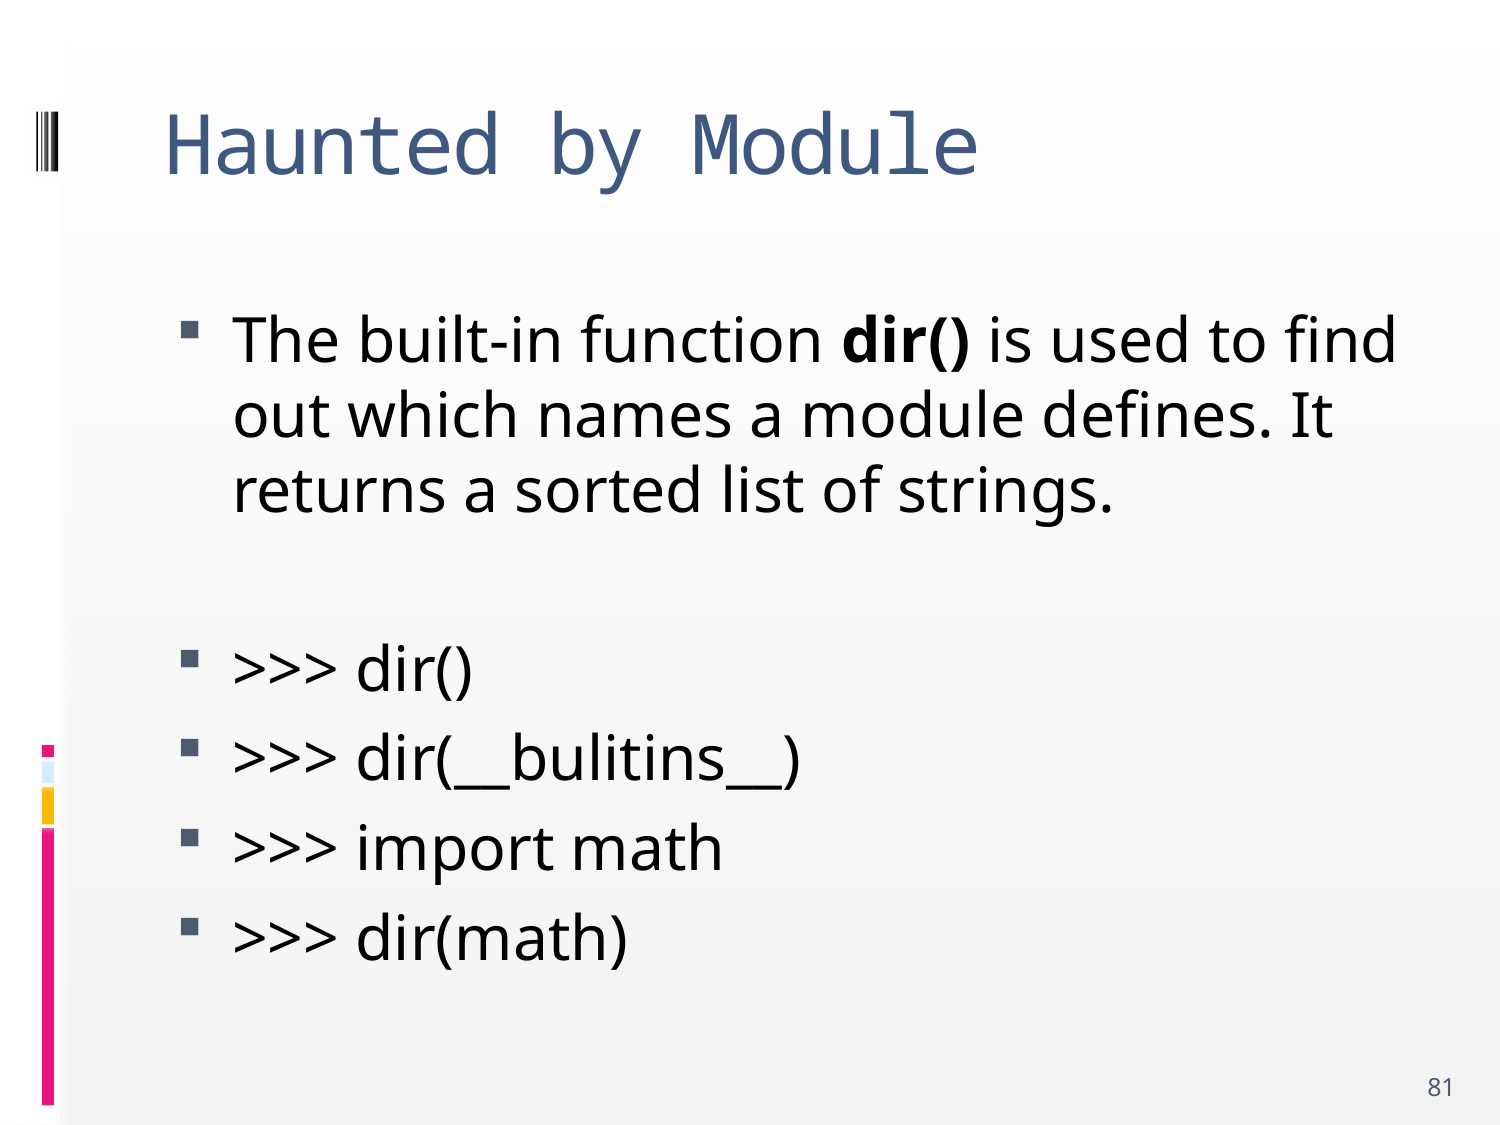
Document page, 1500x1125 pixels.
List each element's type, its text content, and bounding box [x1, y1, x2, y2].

slide_number 81 [1412, 1052, 1488, 1113]
title Haunted by Module [150, 83, 1425, 234]
list The built-in function dir() is used to find out which names a module defines. It returns a sorted list of strings. >>> dir() >>> dir(__bulitins__) >>> import math >>> dir(math) [150, 292, 1425, 1043]
